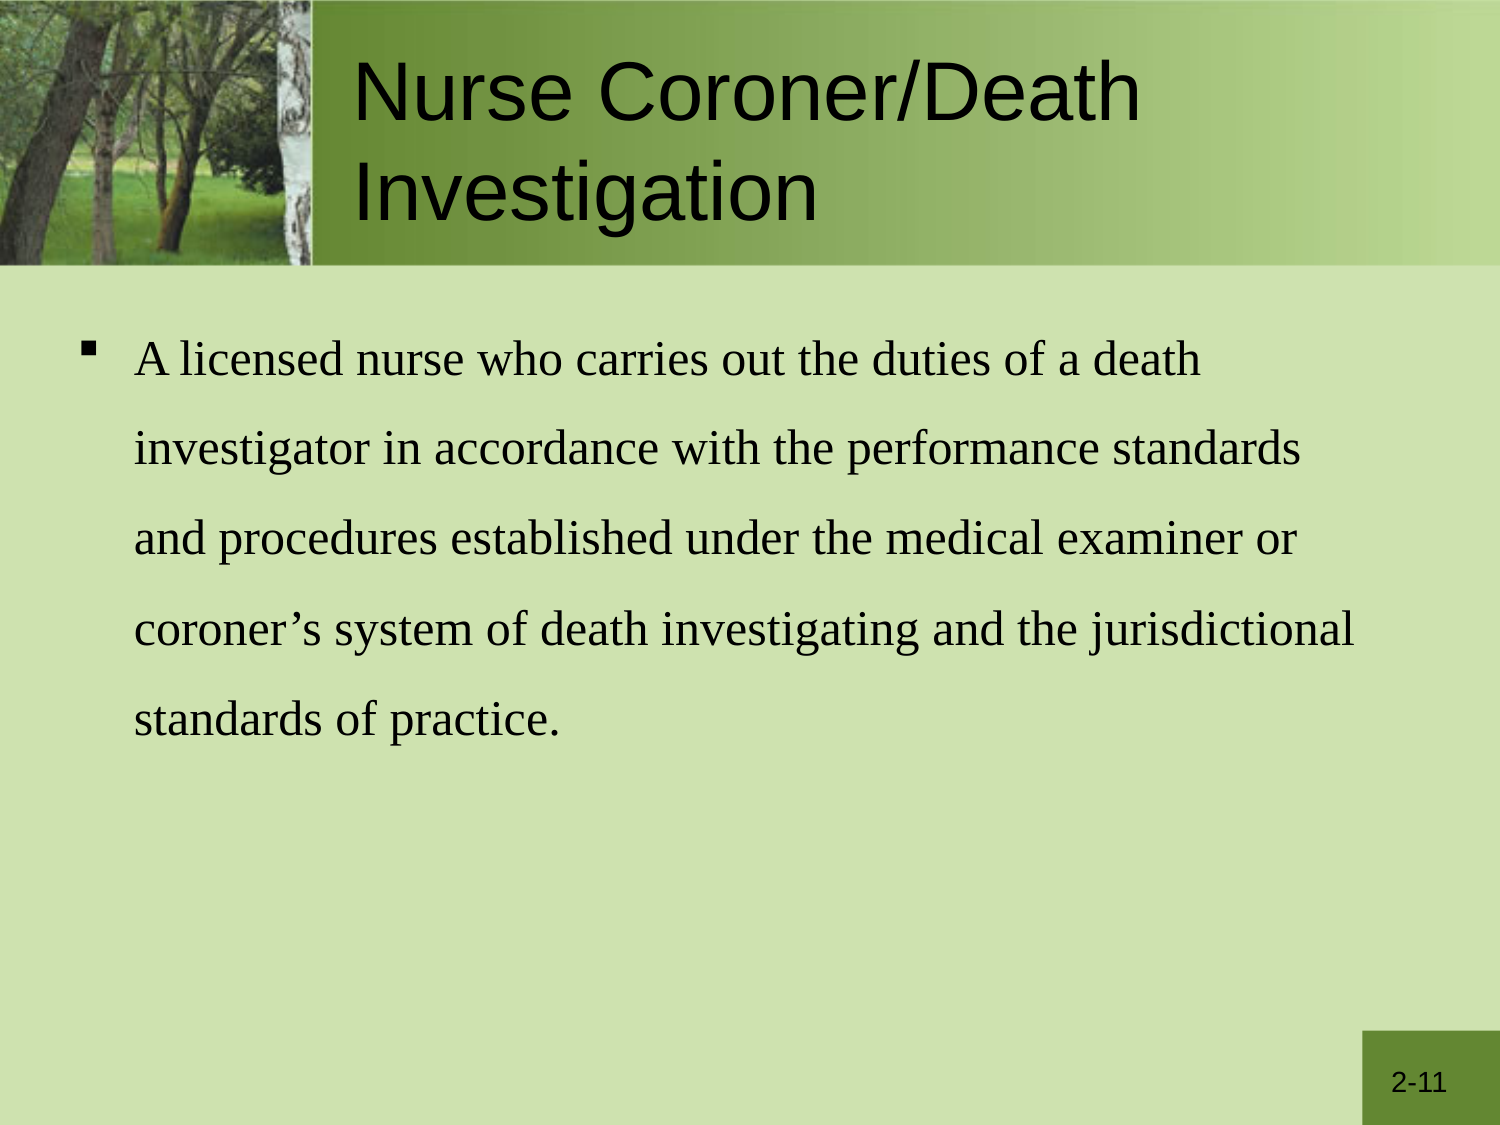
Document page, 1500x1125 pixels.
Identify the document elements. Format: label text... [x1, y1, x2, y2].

title Nurse Coroner/Death Investigation [337, 24, 1438, 250]
slide_number 2-11 [1149, 1031, 1463, 1107]
list A licensed nurse who carries out the duties of a death investigator in accordance with the performance standards and procedures established under the medical examiner or coroner’s system of death investigating and the jurisdictional standards of practice. [62, 287, 1375, 1000]
picture [0, 0, 1500, 1125]
